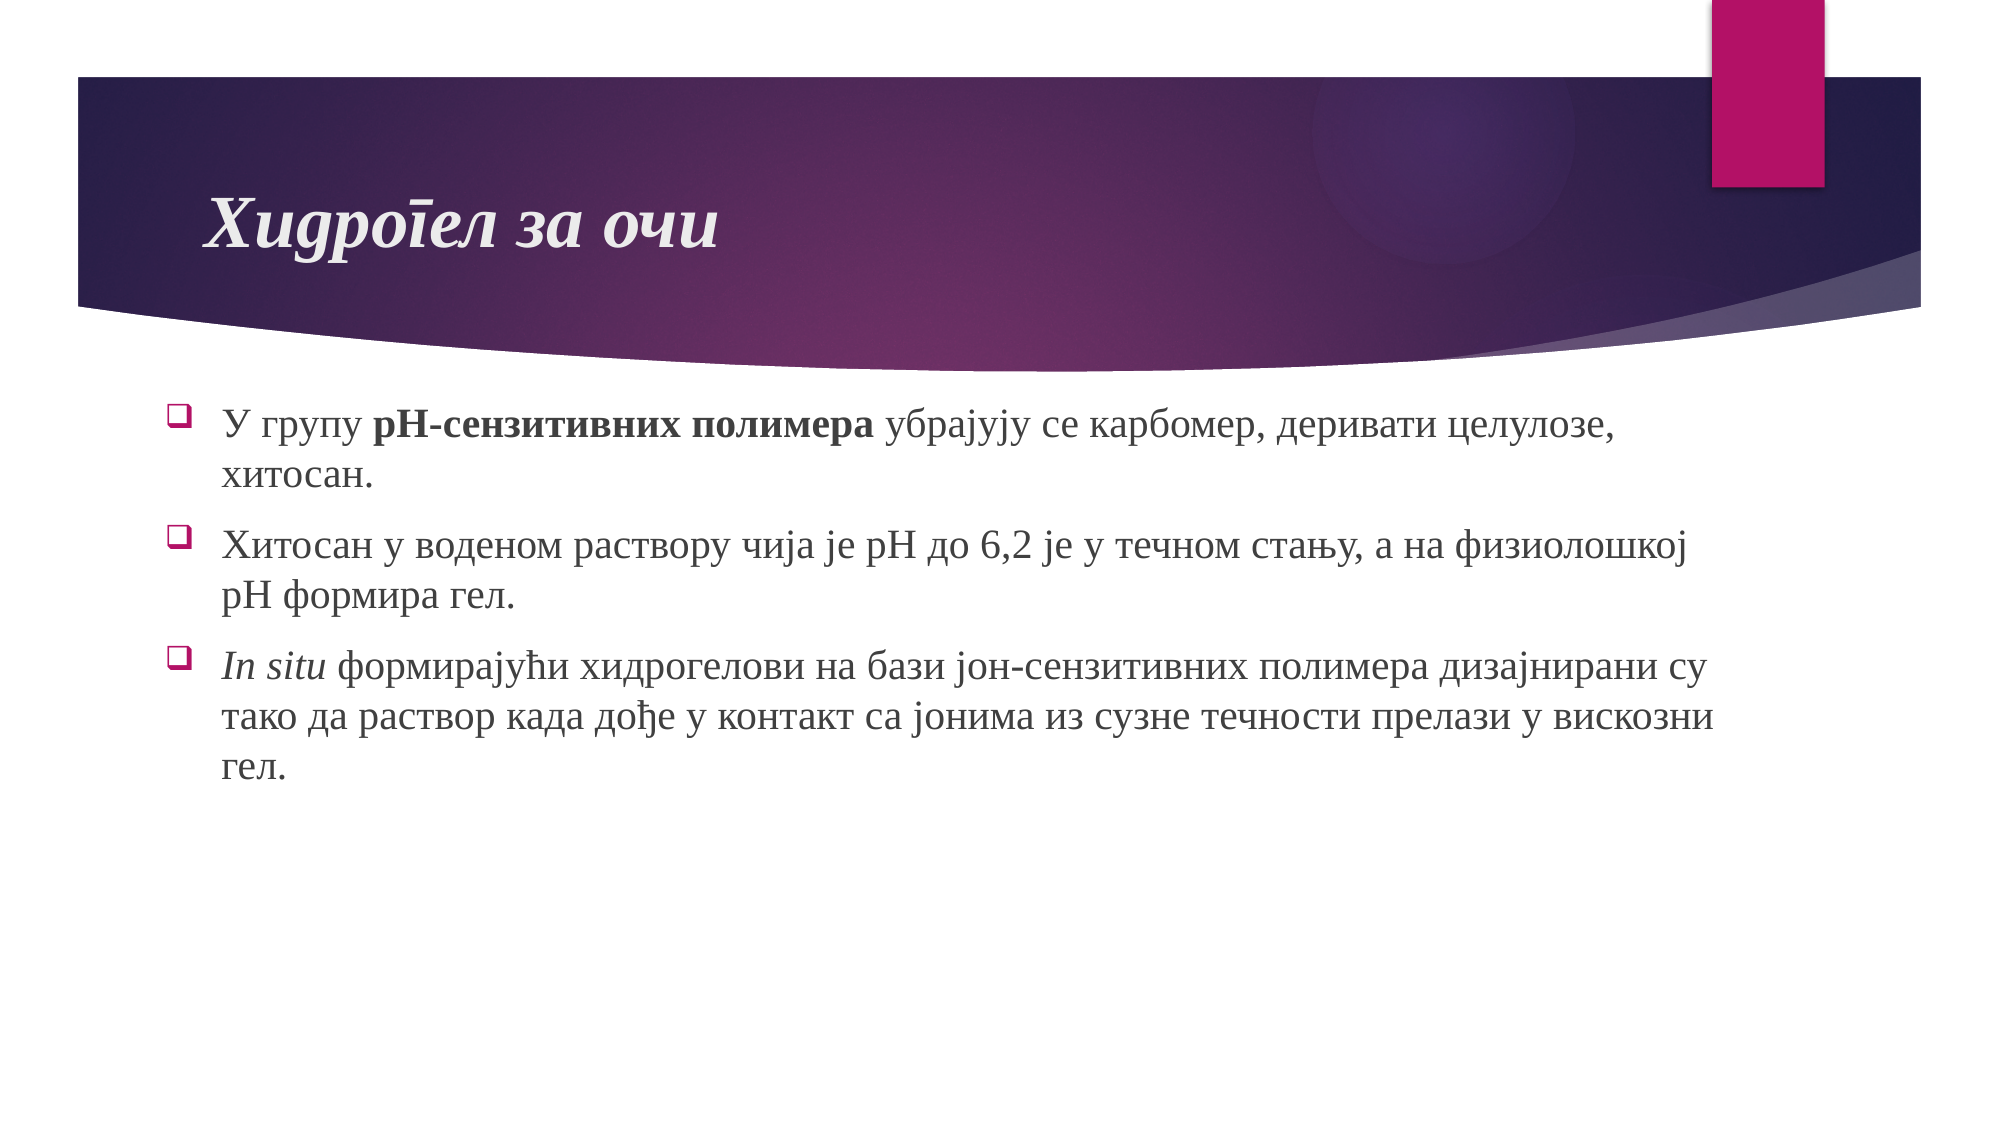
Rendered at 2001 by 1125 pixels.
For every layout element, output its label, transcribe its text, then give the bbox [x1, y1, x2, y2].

list У групу pH-сензитивних полимера убрајују се карбомер, деривати целулозе, хитосан. Хитосан у воденом раствору чија је pH до 6,2 је у течном стању, а на физиолошкој pH формира гел. In situ формирајући хидрогелови на бази јон-сензитивних полимера дизајнирани су тако да раствор када дође у контакт са јонима из сузне течности прелази у вискозни гел. [149, 388, 1747, 950]
title Хидрогел за очи [189, 159, 1627, 276]
